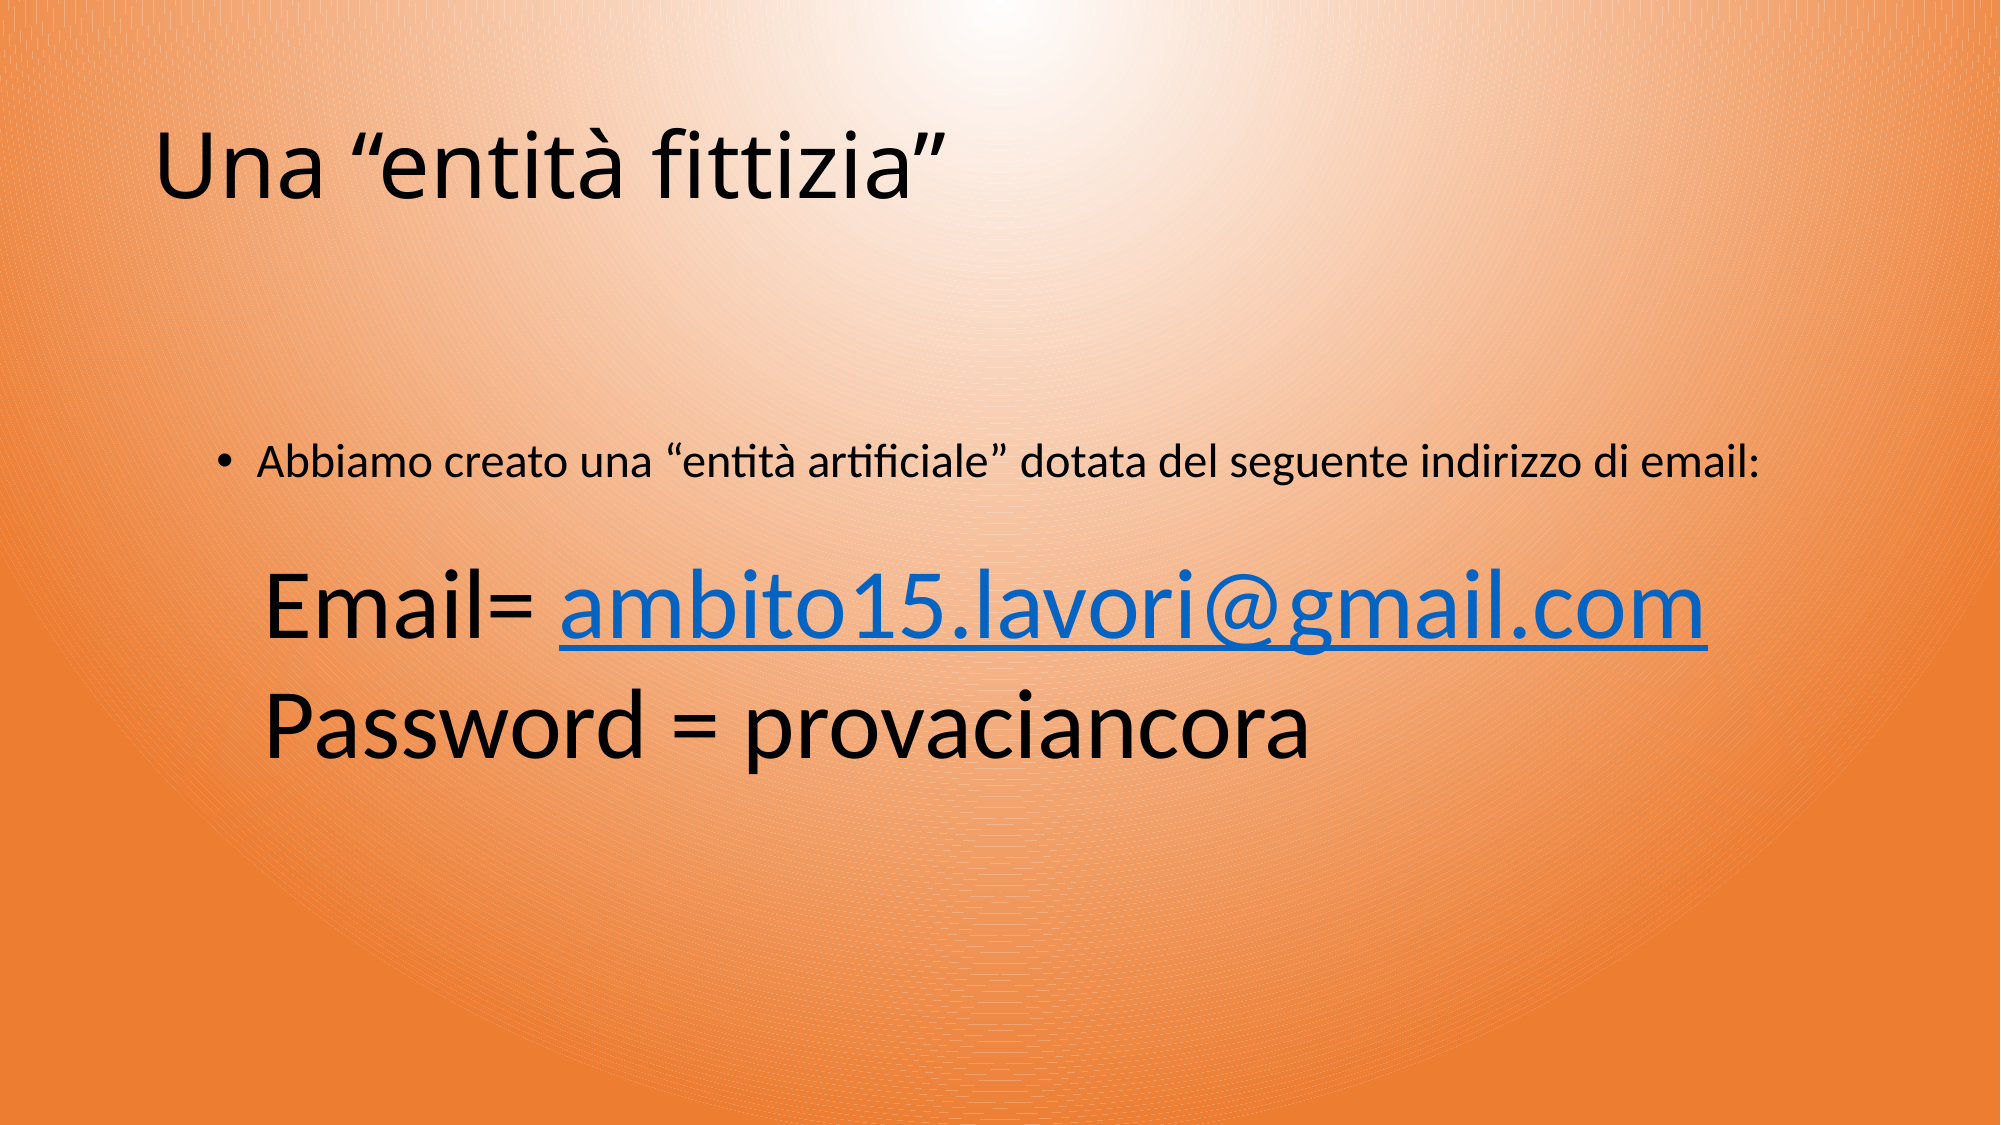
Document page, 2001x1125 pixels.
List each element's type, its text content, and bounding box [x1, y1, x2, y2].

text_box Email= ambito15.lavori@gmail.com Password = provaciancora [249, 530, 1751, 786]
list Abbiamo creato una “entità artificiale” dotata del seguente indirizzo di email: [201, 428, 1810, 509]
title Una “entità fittizia” [137, 59, 1863, 278]
